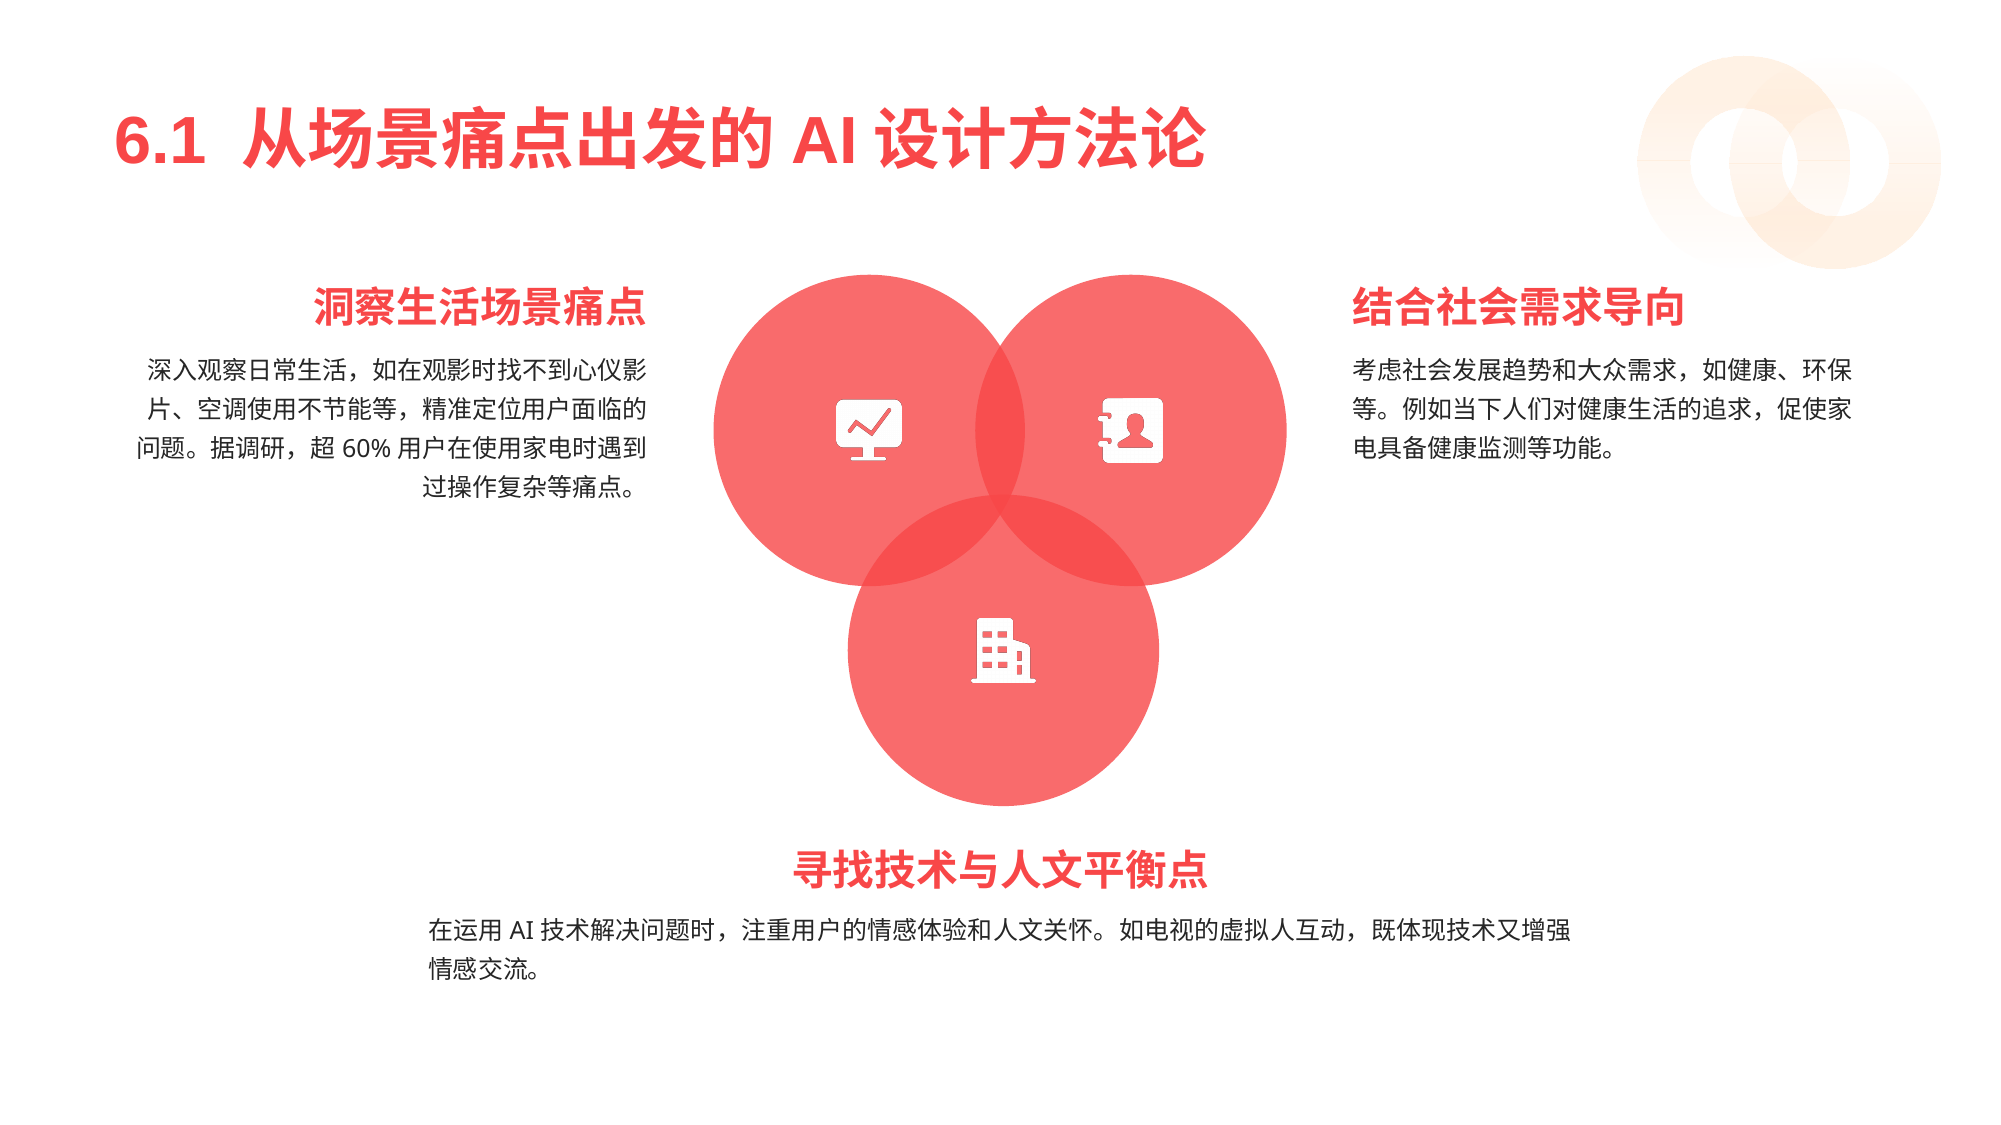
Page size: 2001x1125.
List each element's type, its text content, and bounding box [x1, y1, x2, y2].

text_box [1000, 273, 1288, 587]
text_box 深入观察日常生活，如在观影时找不到心仪影片、空调使用不节能等，精准定位用户面临的问题。据调研，超60%用户在使用家电时遇到过操作复杂等痛点。 [124, 345, 648, 635]
text_box 在运用AI技术解决问题时，注重用户的情感体验和人文关怀。如电视的虚拟人互动，既体现技术又增强情感交流。 [428, 905, 1572, 1033]
picture [971, 618, 1036, 683]
text_box [712, 273, 1026, 587]
text_box 结合社会需求导向 [1352, 269, 1876, 331]
picture [1098, 398, 1163, 463]
text_box 寻找技术与人文平衡点 [428, 832, 1572, 894]
text_box 洞察生活场景痛点 [124, 269, 648, 331]
title 6.1 从场景痛点出发的AI设计方法论 [114, 59, 1886, 178]
text_box [846, 493, 1161, 808]
picture [836, 397, 902, 464]
text_box 考虑社会发展趋势和大众需求，如健康、环保等。例如当下人们对健康生活的追求，促使家电具备健康监测等功能。 [1352, 345, 1876, 635]
